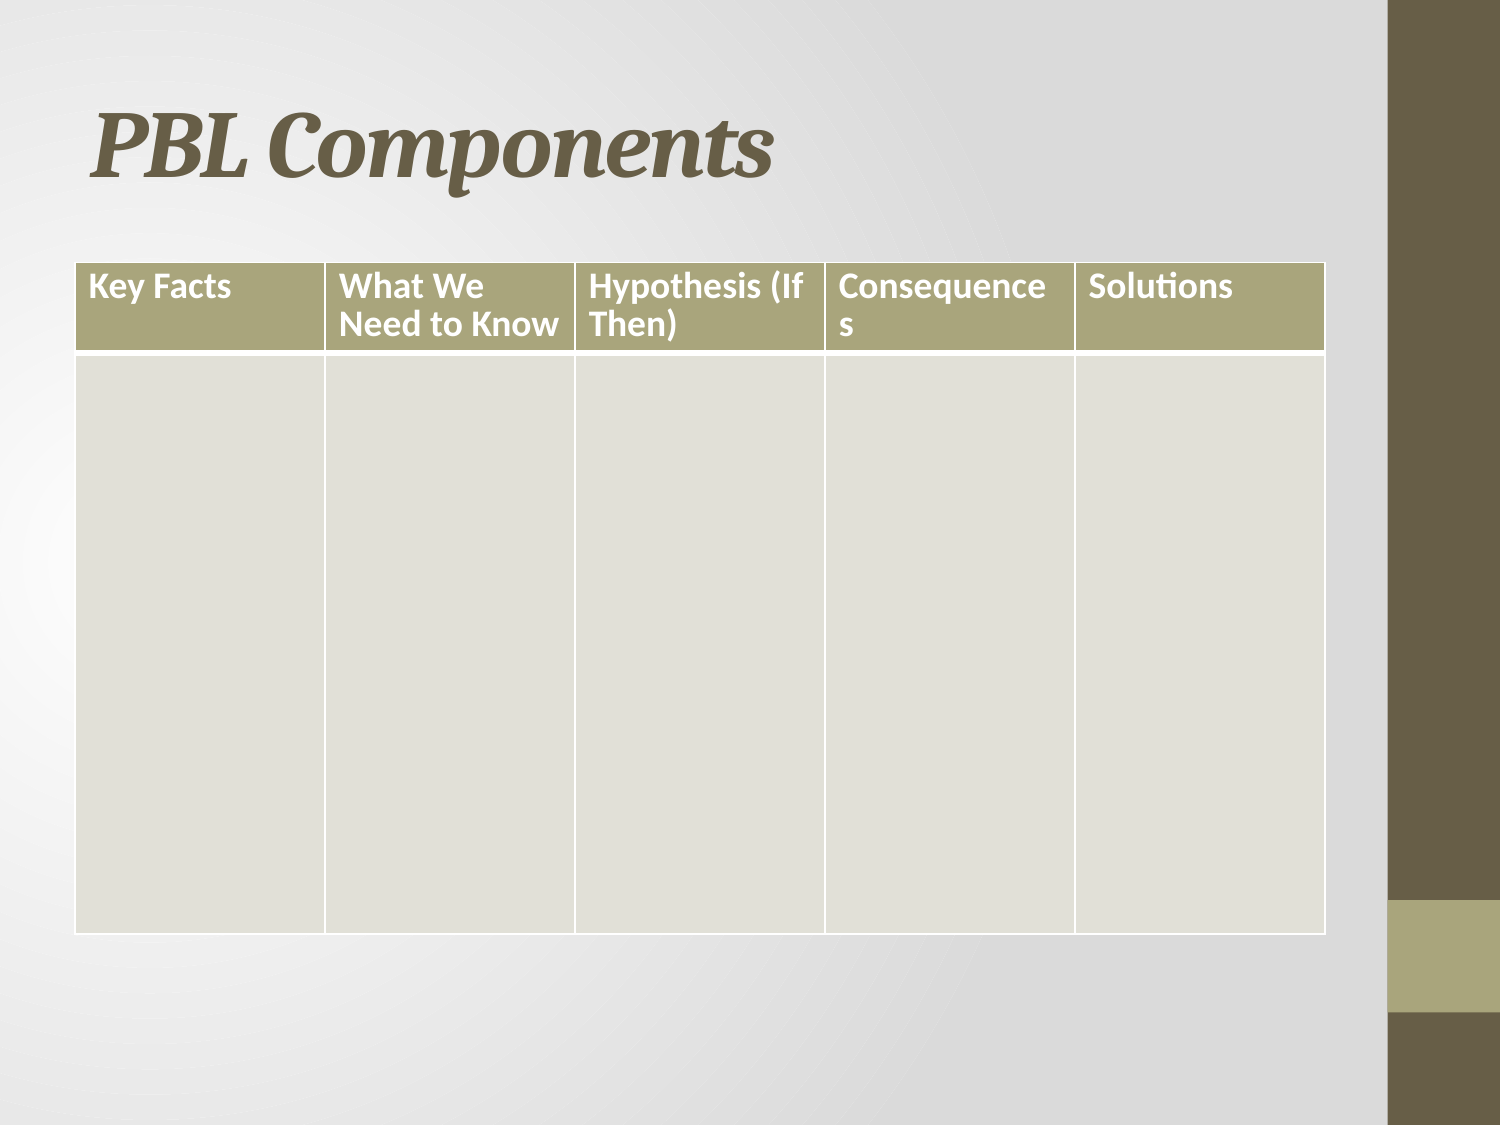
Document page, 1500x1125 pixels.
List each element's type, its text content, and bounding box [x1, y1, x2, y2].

table_cell [76, 356, 324, 933]
table_cell [326, 356, 574, 933]
table_cell [1076, 356, 1324, 933]
table_header Hypothesis (If Then) [576, 263, 824, 350]
table_header Key Facts [76, 263, 324, 350]
table_header Solutions [1076, 263, 1324, 350]
table_cell [576, 356, 824, 933]
title PBL Components [75, 45, 1325, 233]
table_header Consequences [826, 263, 1074, 350]
table_header What We Need to Know [326, 263, 574, 350]
table_cell [826, 356, 1074, 933]
